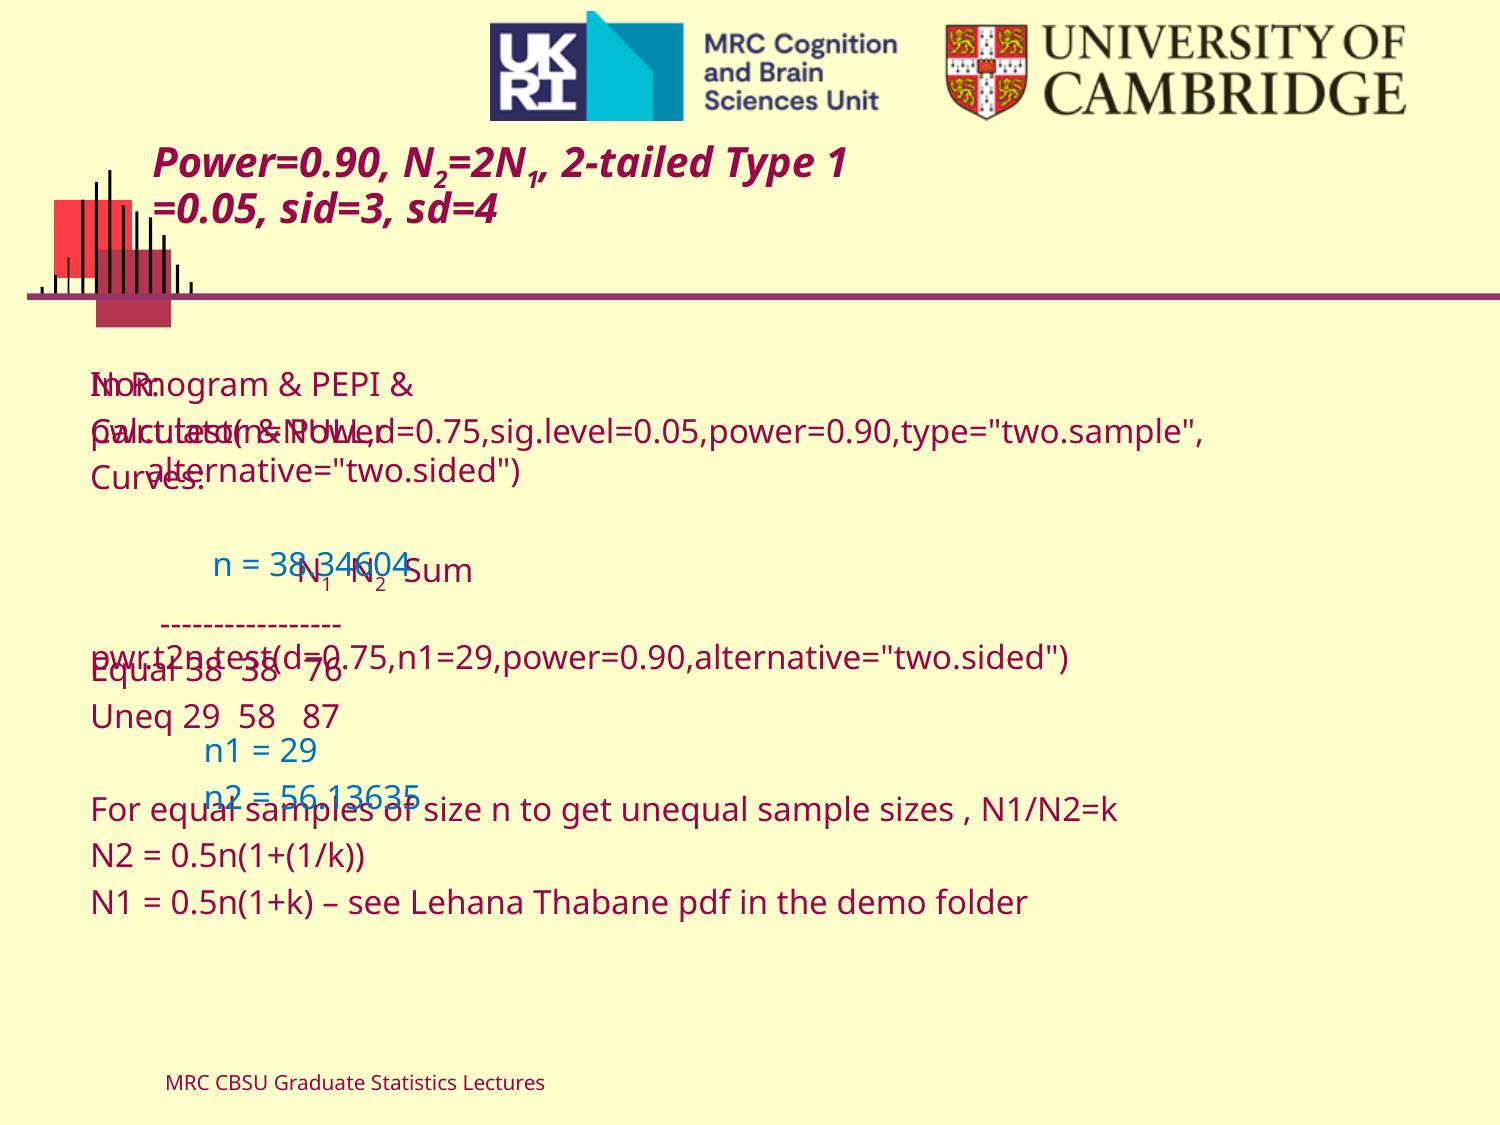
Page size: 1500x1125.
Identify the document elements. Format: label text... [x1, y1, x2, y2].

footer MRC CBSU Graduate Statistics Lectures [149, 1062, 988, 1101]
picture [490, 11, 1406, 121]
list In R: pwr.t.test(n=NULL,d=0.75,sig.level=0.05,power=0.90,type="two.sample", alternative="two.sided") n = 38.34604 pwr.t2n.test(d=0.75,n1=29,power=0.90,alternative="two.sided") n1 = 29 n2 = 56.13635 [75, 262, 1425, 1038]
title Power=0.90, N2=2N1, 2-tailed Type 1 =0.05, sid=3, sd=4 [137, 137, 988, 233]
